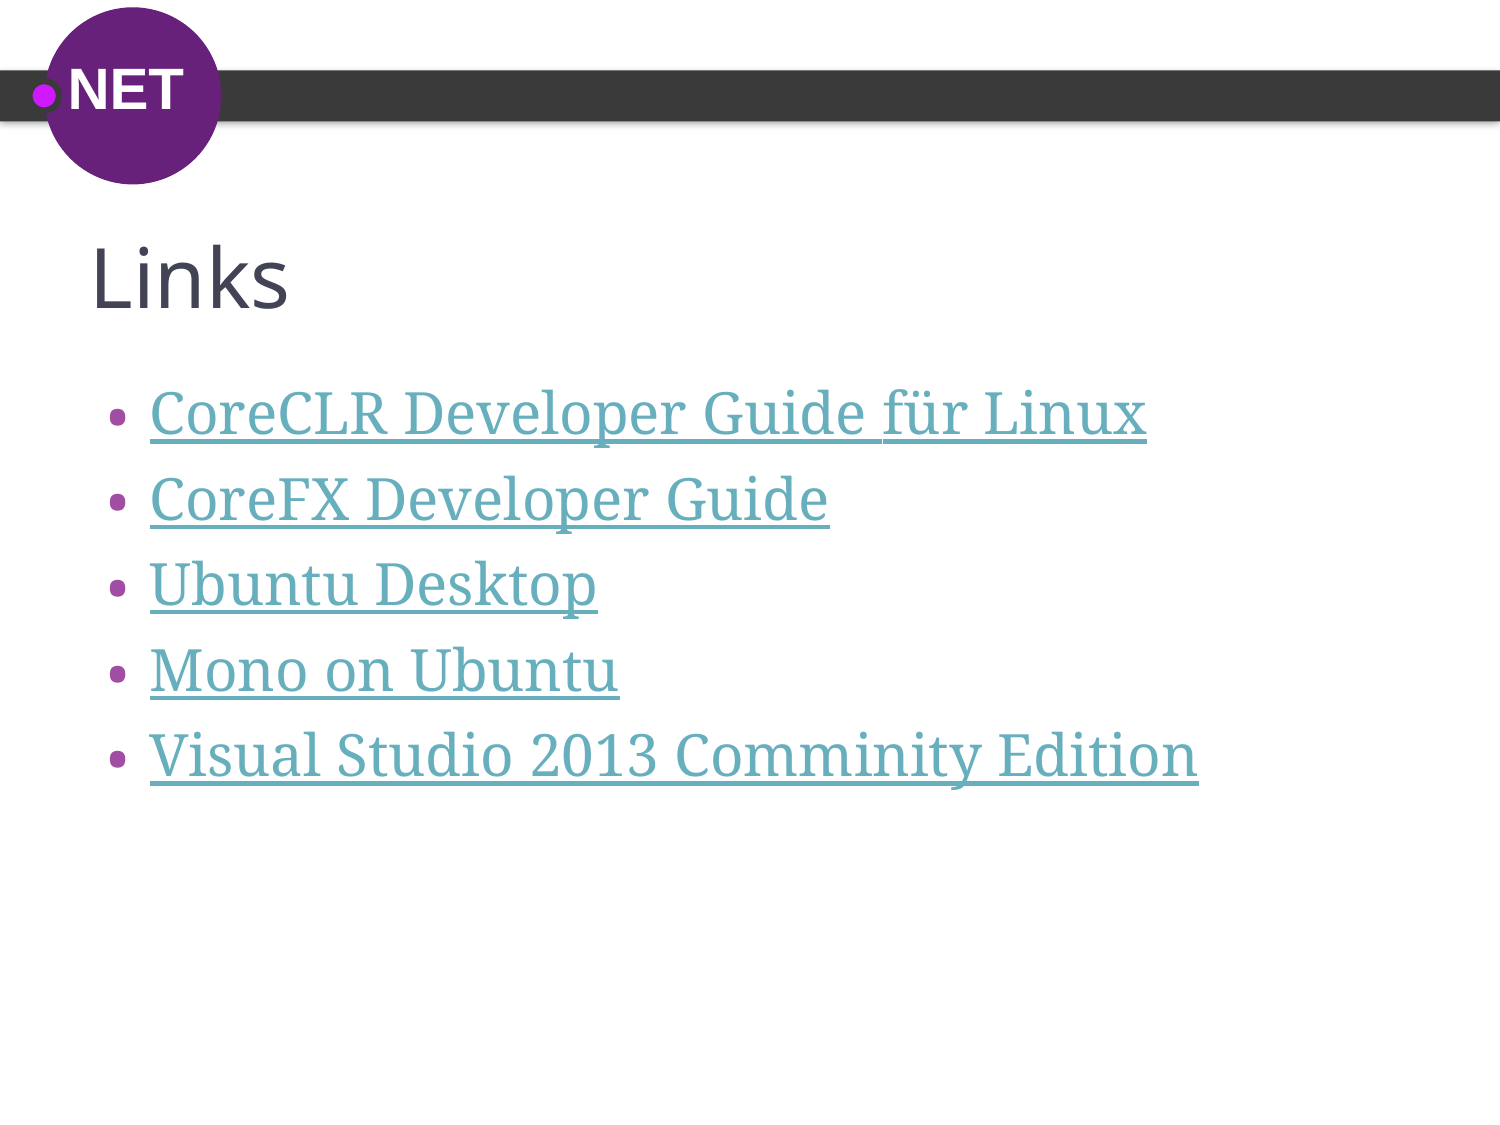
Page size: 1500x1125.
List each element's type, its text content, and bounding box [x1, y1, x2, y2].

list CoreCLR Developer Guide für Linux CoreFX Developer Guide Ubuntu Desktop Mono on Ubuntu Visual Studio 2013 Comminity Edition [75, 368, 1425, 1079]
title Links [75, 187, 1425, 363]
